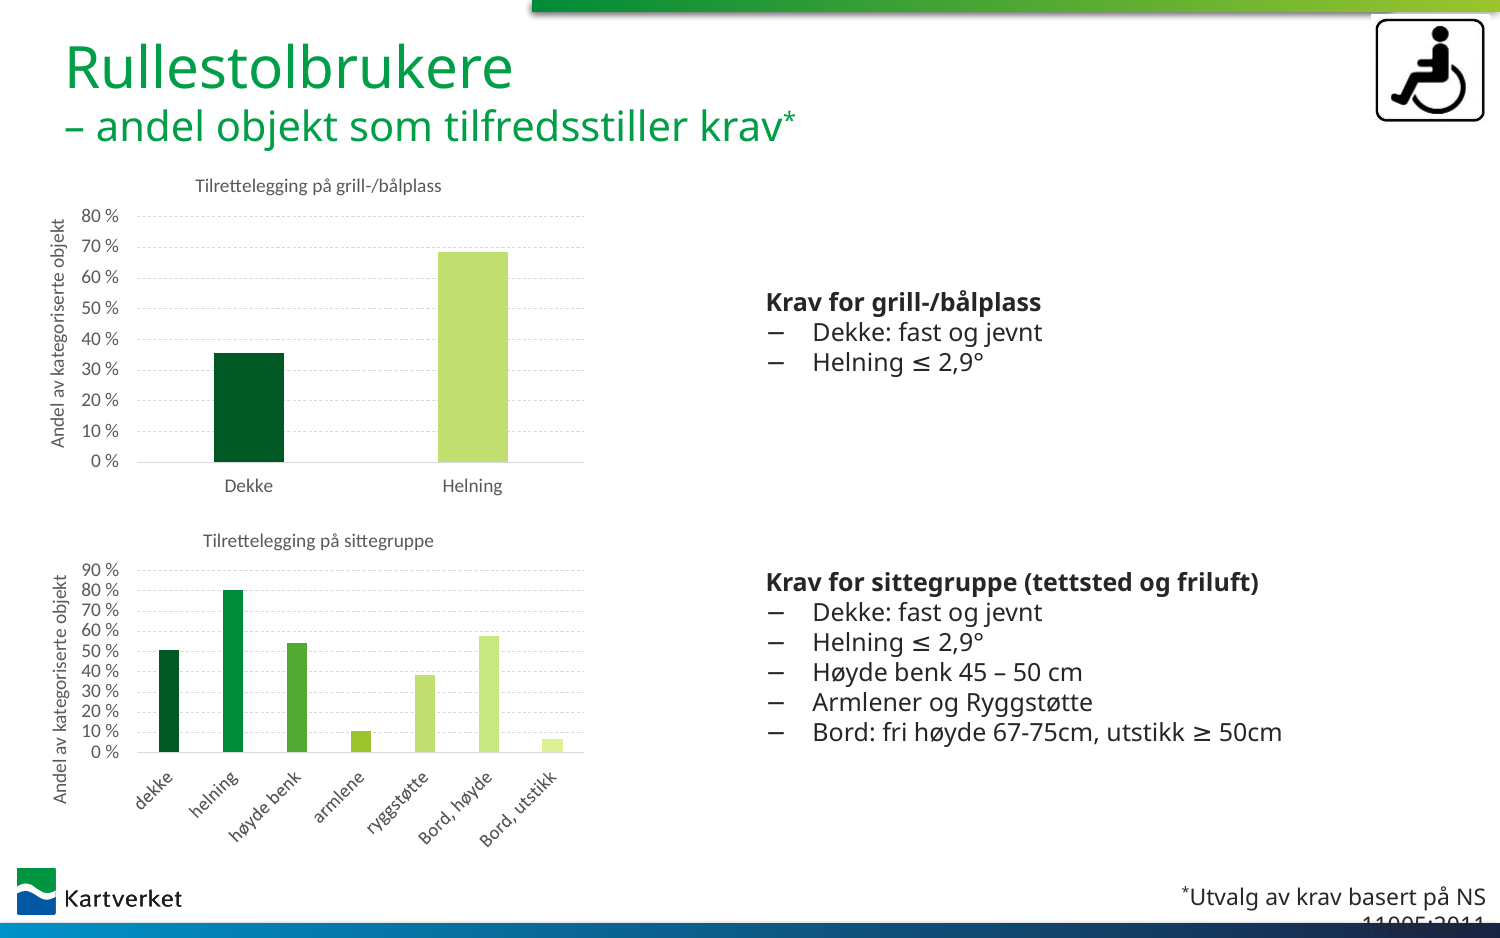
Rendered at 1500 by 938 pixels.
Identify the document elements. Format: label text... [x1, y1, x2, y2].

text_box *Utvalg av krav basert på NS 11005:2011 [1068, 873, 1500, 938]
picture [41, 166, 596, 505]
picture [41, 520, 596, 859]
picture [1371, 13, 1491, 127]
text_box Krav for sittegruppe (tettsted og friluft) Dekke: fast og jevnt Helning ≤ 2,9° Høyde benk 45 – 50 cm Armlener og Ryggstøtte Bord: fri høyde 67-75cm, utstikk ≥ 50cm [750, 559, 1500, 754]
text_box Krav for grill-/bålplass Dekke: fast og jevnt Helning ≤ 2,9° [750, 279, 1452, 384]
text_box Rullestolbrukere – andel objekt som tilfredsstiller krav* [49, 14, 1431, 158]
